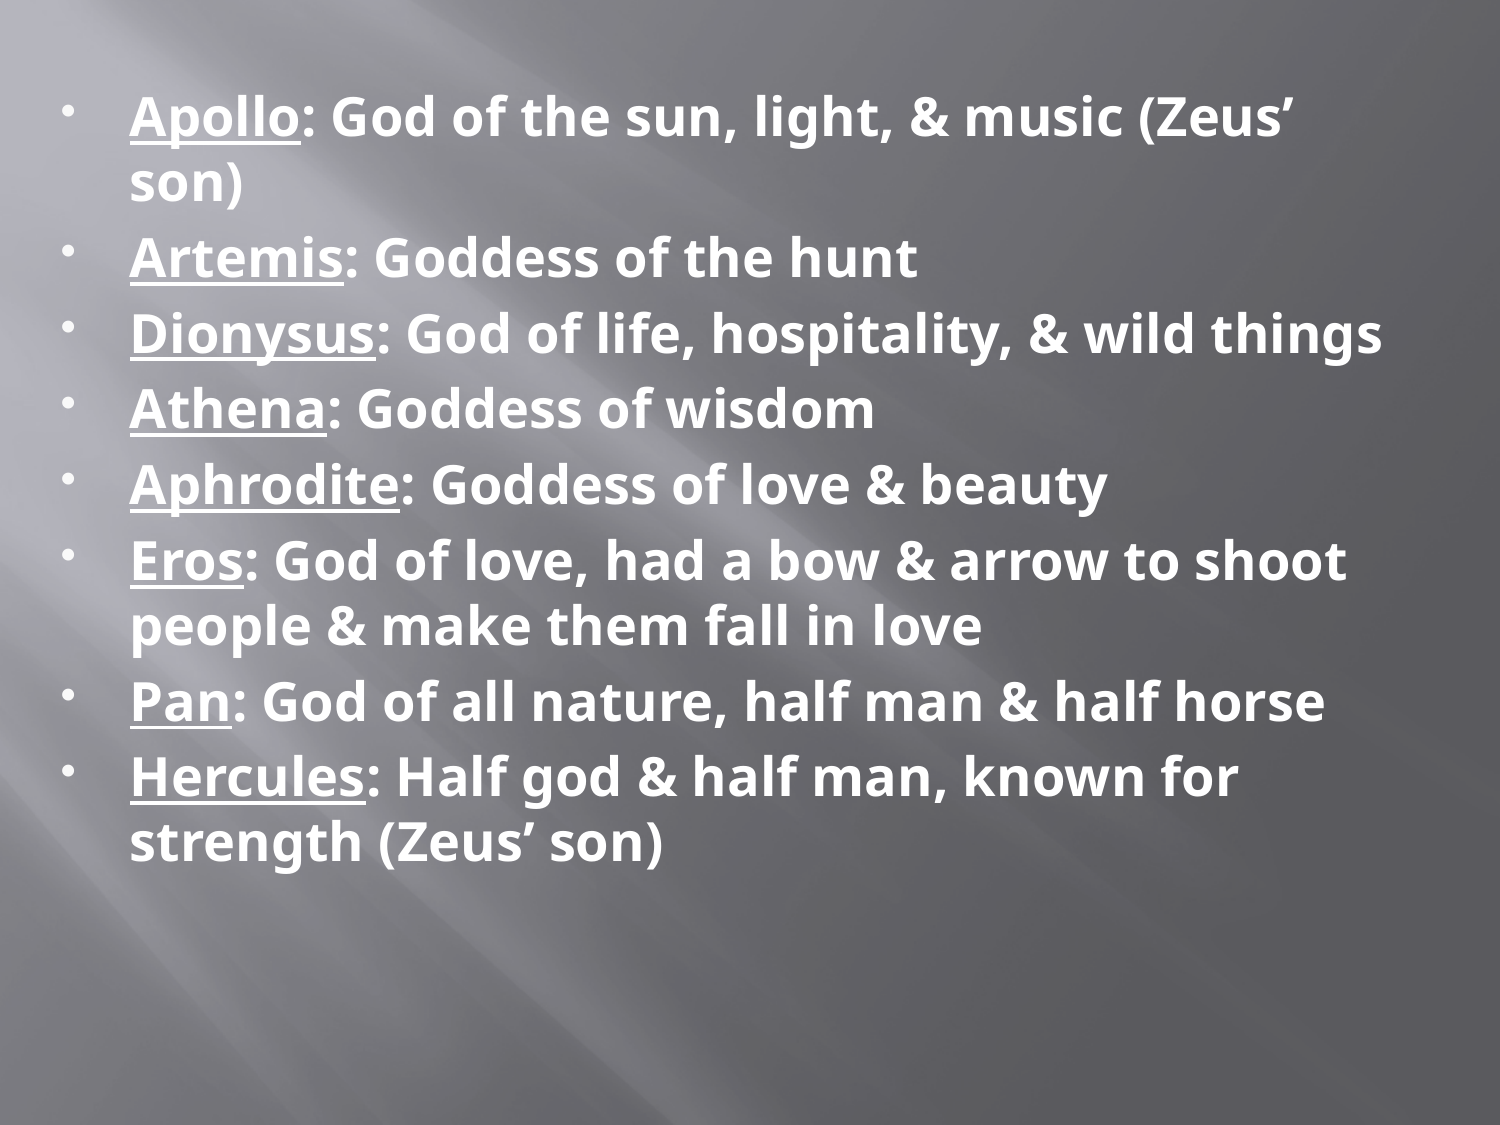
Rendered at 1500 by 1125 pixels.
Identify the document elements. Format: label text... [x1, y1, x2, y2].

list Apollo: God of the sun, light, & music (Zeus’ son) Artemis: Goddess of the hunt Dionysus: God of life, hospitality, & wild things Athena: Goddess of wisdom Aphrodite: Goddess of love & beauty Eros: God of love, had a bow & arrow to shoot people & make them fall in love Pan: God of all nature, half man & half horse Hercules: Half god & half man, known for strength (Zeus’ son) [24, 74, 1426, 1036]
